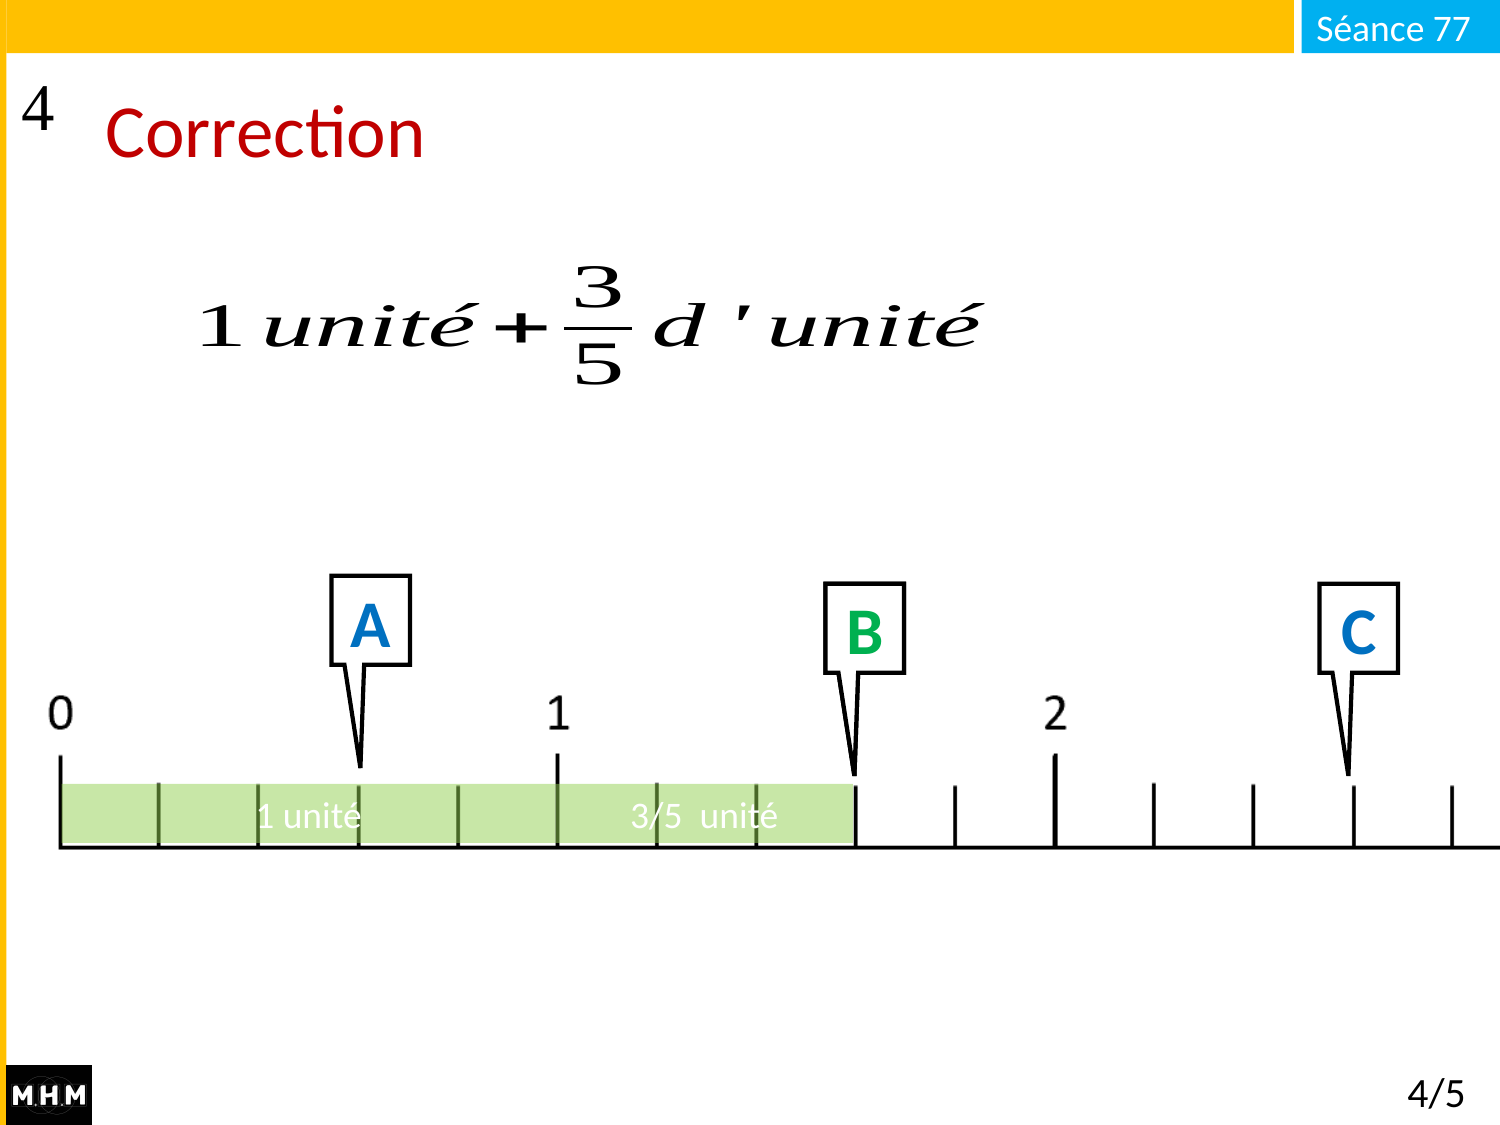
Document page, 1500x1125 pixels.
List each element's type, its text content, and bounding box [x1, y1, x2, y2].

text_box B [823, 581, 907, 663]
picture [6, 1065, 92, 1125]
title Correction [90, 27, 1500, 238]
text_box C [1317, 581, 1401, 663]
text_box A [329, 573, 413, 663]
text_box 4/5 [1373, 1064, 1500, 1125]
picture [16, 664, 1500, 857]
